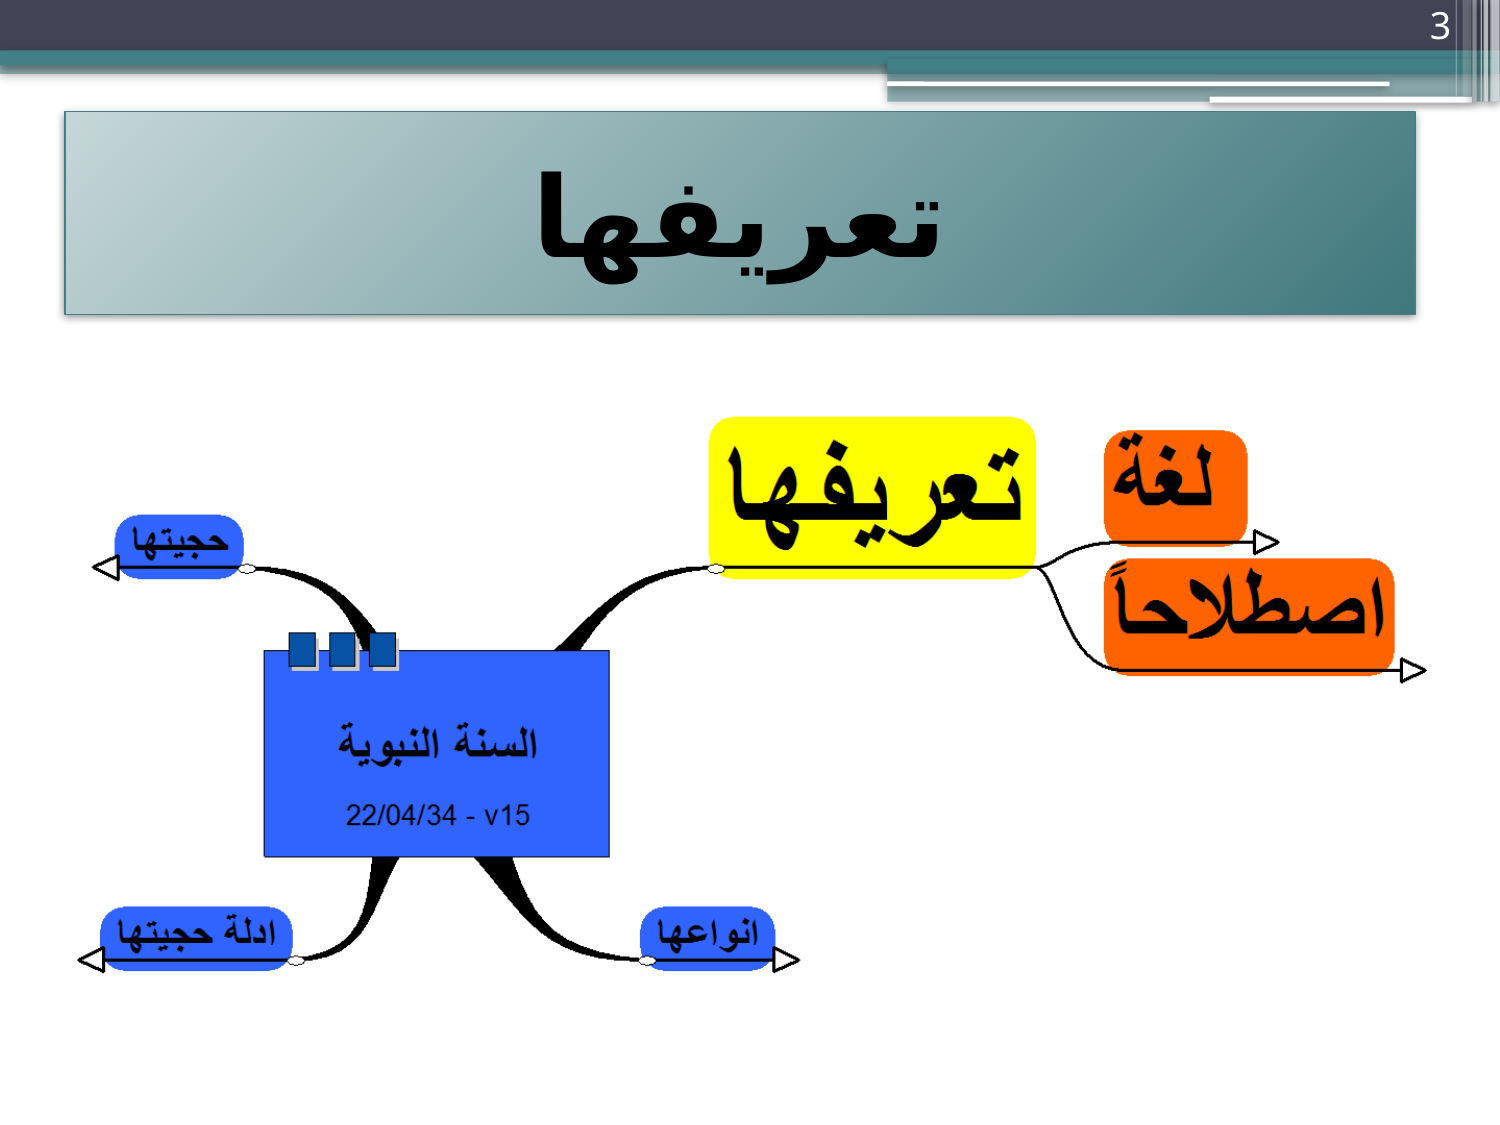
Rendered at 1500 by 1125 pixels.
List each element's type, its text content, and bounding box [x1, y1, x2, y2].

slide_number 3 [1341, 0, 1466, 61]
picture [76, 326, 1427, 1069]
title تعريفها [64, 111, 1416, 315]
footer وفاء بنت محمد العيسى [862, 100, 1080, 176]
